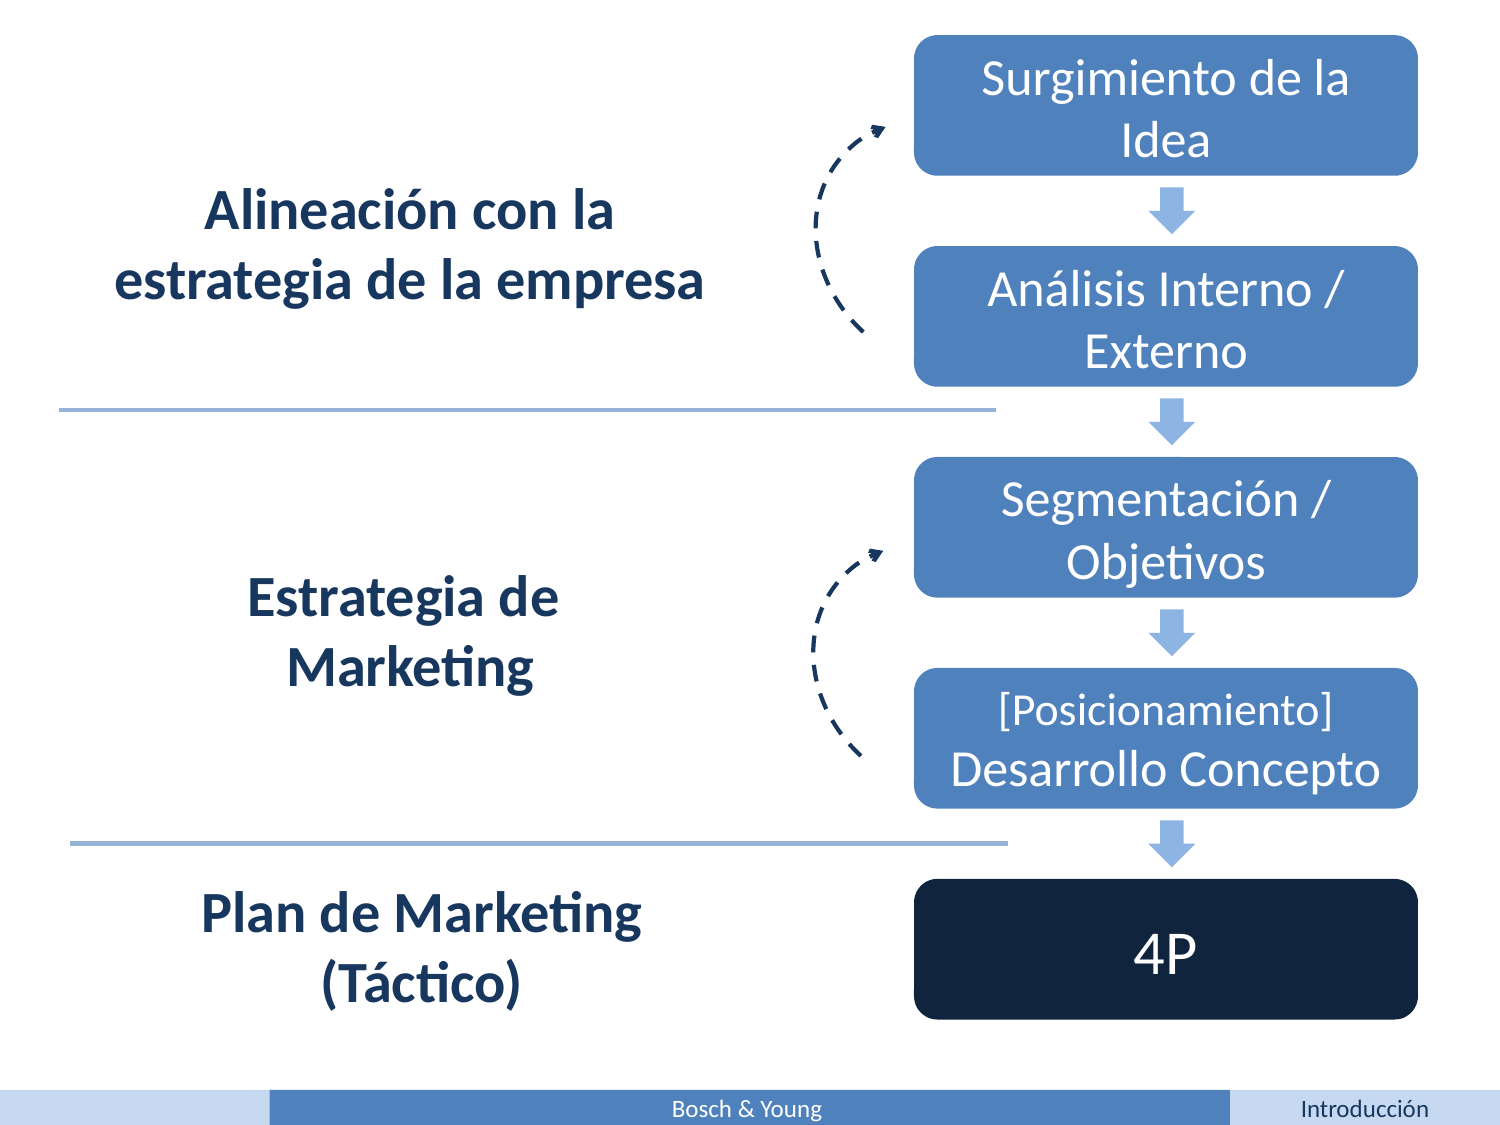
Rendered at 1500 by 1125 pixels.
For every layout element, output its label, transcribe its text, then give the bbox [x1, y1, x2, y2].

text_box [1146, 607, 1198, 659]
text_box Análisis Interno / Externo [911, 243, 1421, 389]
text_box [1146, 396, 1198, 448]
text_box Estrategia de Marketing [82, 550, 739, 706]
text_box Surgimiento de la Idea [911, 32, 1421, 178]
text_box Bosch & Young [272, 1088, 1228, 1125]
text_box Introducción [1228, 1088, 1500, 1125]
text_box Plan de Marketing (Táctico) [93, 867, 750, 1022]
text_box [1146, 185, 1198, 237]
text_box Segmentación / Objetivos [911, 454, 1421, 600]
text_box Alineación con la estrategia de la empresa [82, 163, 739, 319]
text_box 4P [911, 876, 1421, 1022]
text_box [Posicionamiento] Desarrollo Concepto [911, 665, 1421, 811]
text_box [0, 1088, 272, 1125]
text_box [814, 125, 943, 333]
text_box [812, 549, 941, 757]
text_box [1146, 818, 1198, 870]
